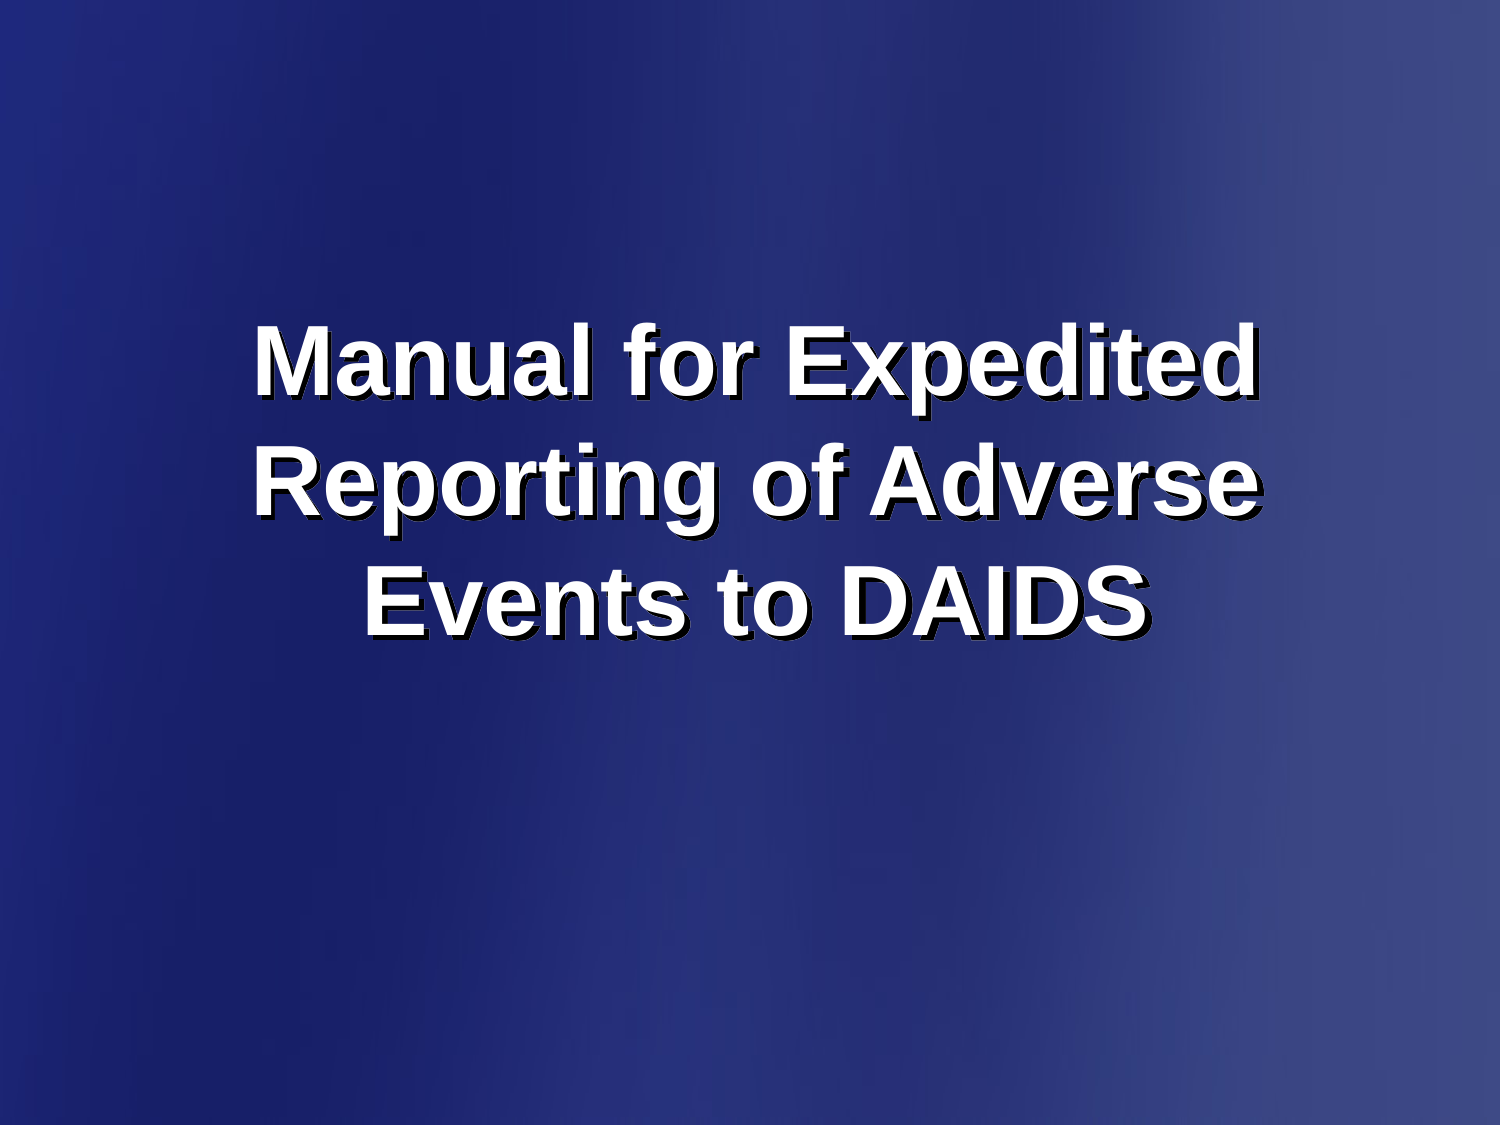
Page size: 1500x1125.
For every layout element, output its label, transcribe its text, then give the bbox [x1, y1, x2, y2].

picture [0, 0, 1500, 1125]
title Manual for Expedited Reporting of Adverse Events to DAIDS [62, 310, 1451, 641]
